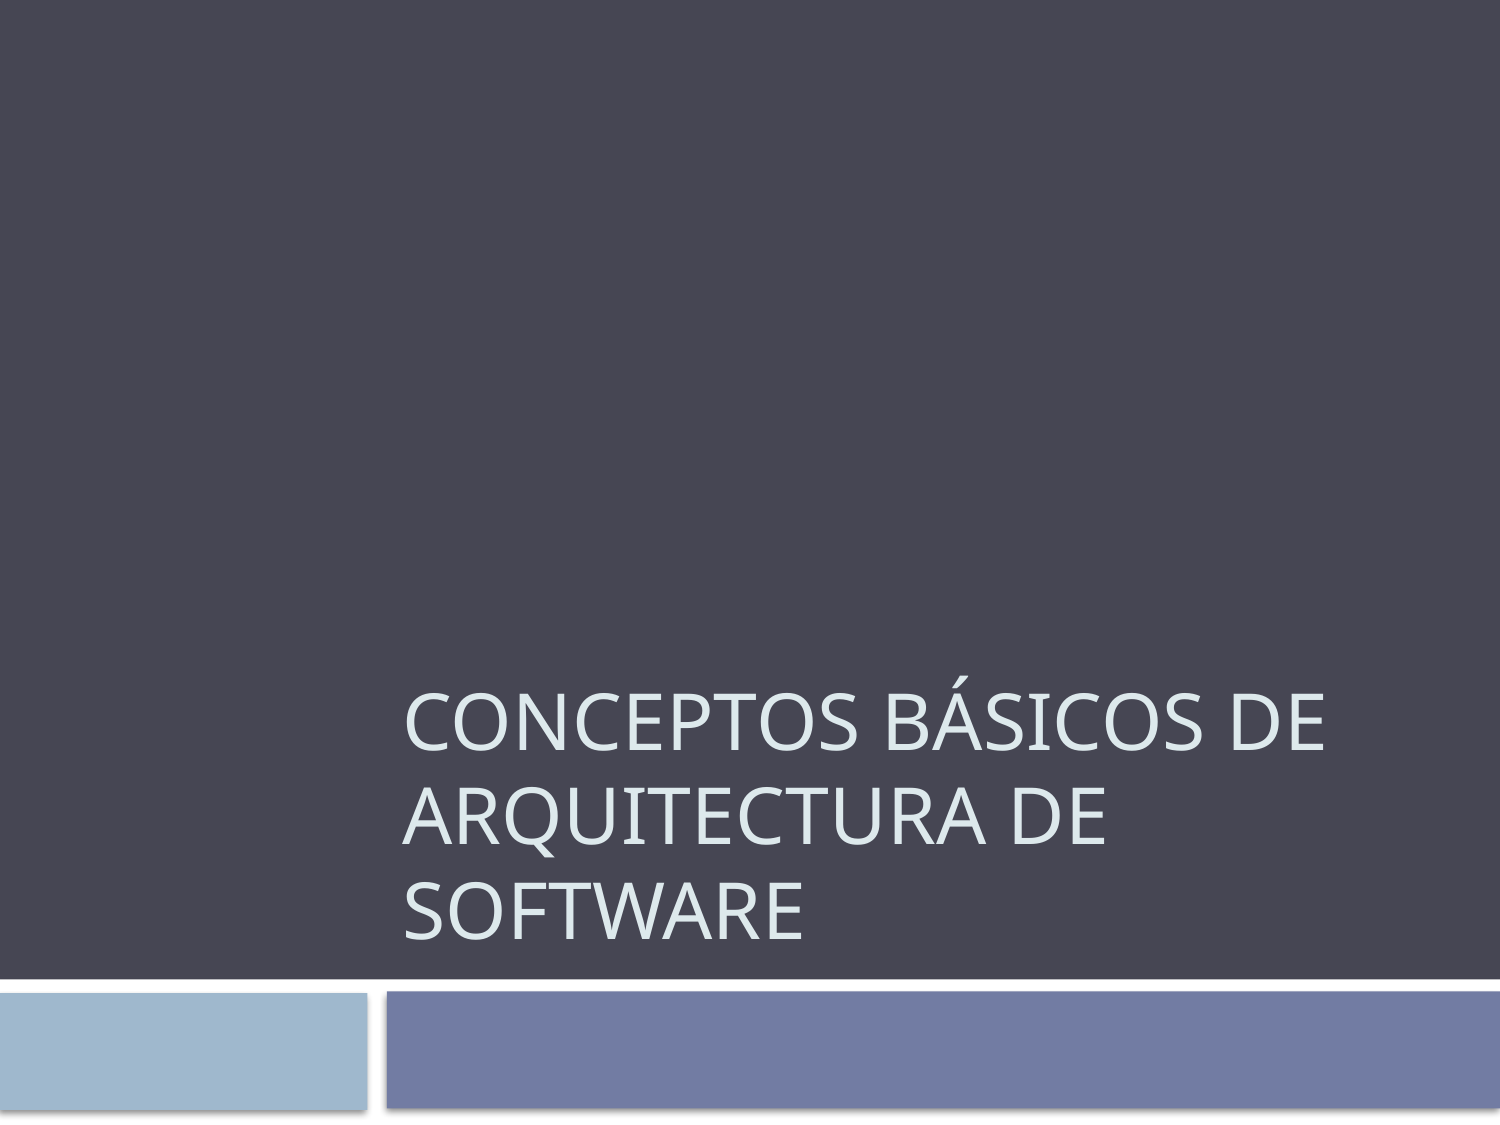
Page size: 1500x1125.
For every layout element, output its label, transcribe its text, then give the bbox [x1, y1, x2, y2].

title Conceptos Básicos de Arquitectura de Software [387, 662, 1450, 963]
